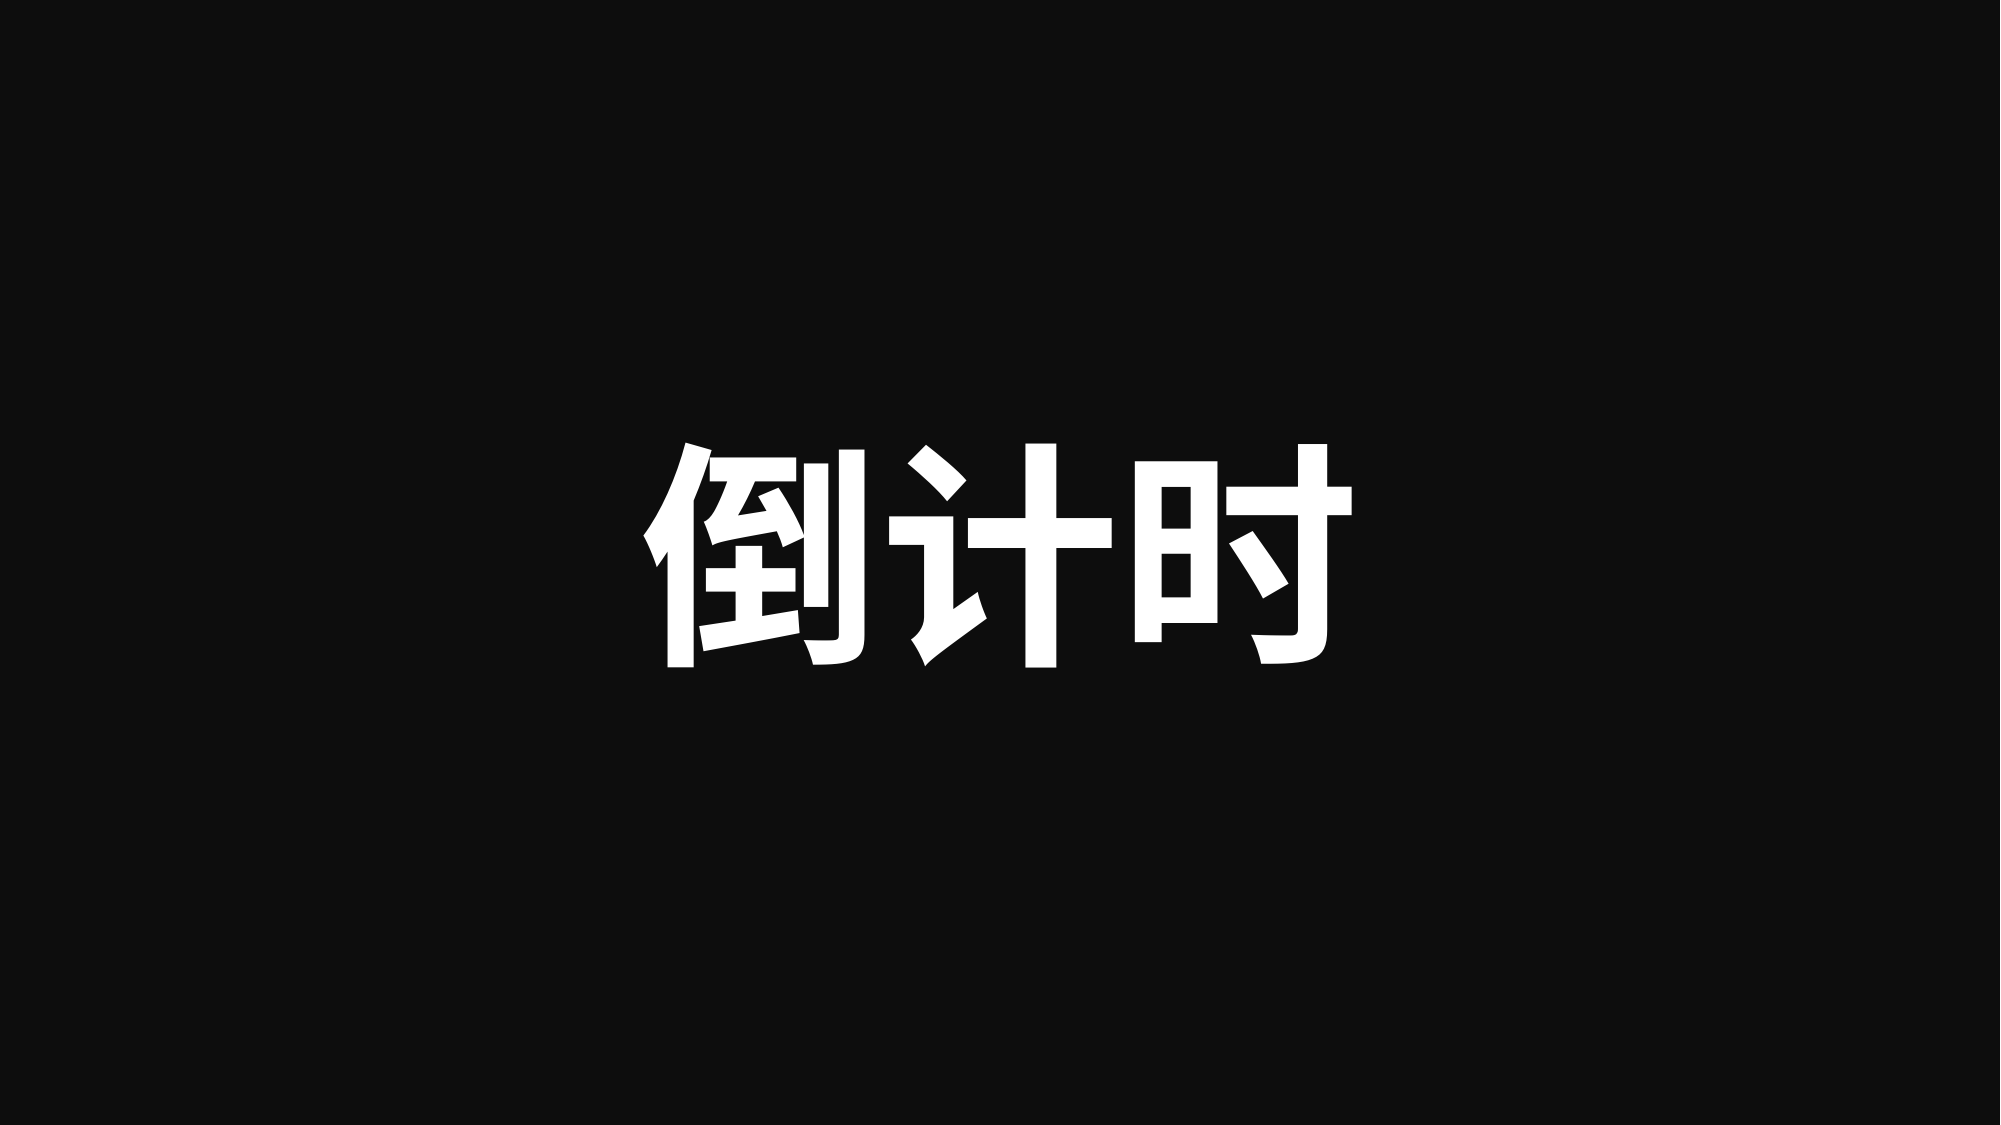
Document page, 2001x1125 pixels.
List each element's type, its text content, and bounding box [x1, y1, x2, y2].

text_box 倒计时 [625, 399, 1375, 702]
